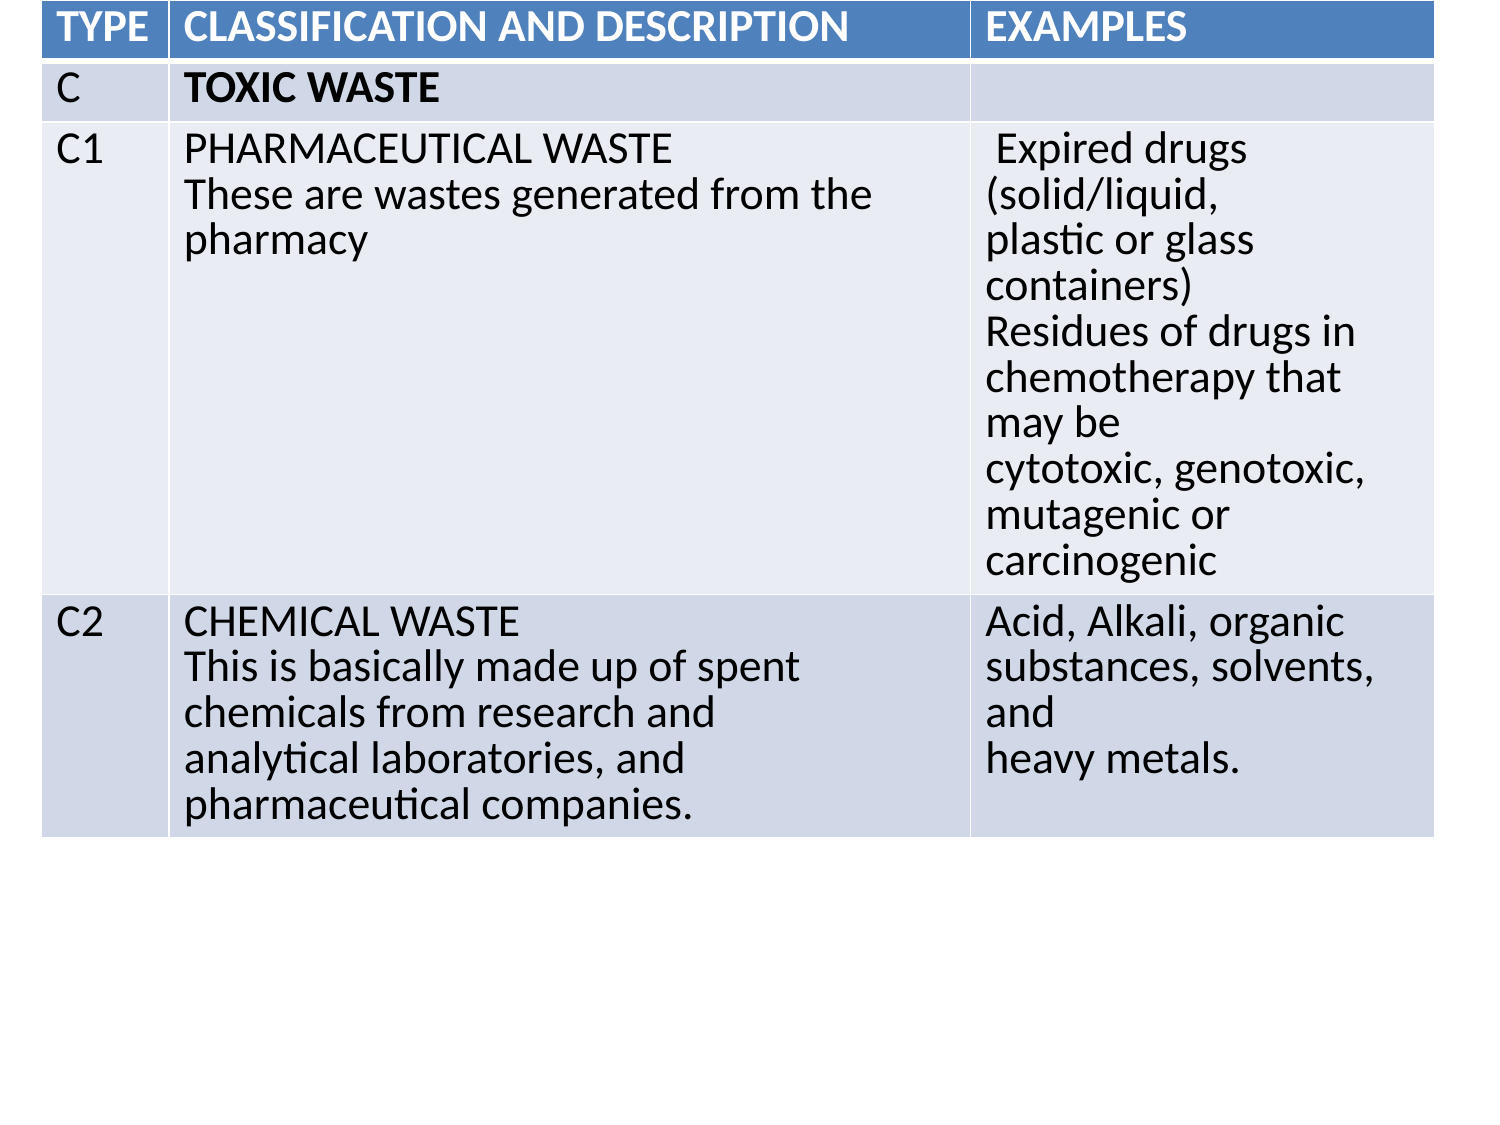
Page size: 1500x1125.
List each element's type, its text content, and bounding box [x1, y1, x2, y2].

table_header TYPE [42, 1, 168, 58]
table_cell [971, 64, 1434, 121]
table_cell C2 [42, 595, 168, 837]
table_cell CHEMICAL WASTE This is basically made up of spent chemicals from research and analytical laboratories, and pharmaceutical companies. [170, 595, 970, 837]
table_cell Acid, Alkali, organic substances, solvents, and heavy metals. [971, 595, 1434, 837]
table_cell C1 [42, 123, 168, 594]
table_cell C [42, 64, 168, 121]
table_header EXAMPLES [971, 1, 1434, 58]
table_header CLASSIFICATION AND DESCRIPTION [170, 1, 970, 58]
table_cell Expired drugs (solid/liquid, plastic or glass containers) Residues of drugs in chemotherapy that may be cytotoxic, genotoxic, mutagenic or carcinogenic [971, 123, 1434, 594]
table_cell PHARMACEUTICAL WASTE These are wastes generated from the pharmacy [170, 123, 970, 594]
table_cell TOXIC WASTE [170, 64, 970, 121]
